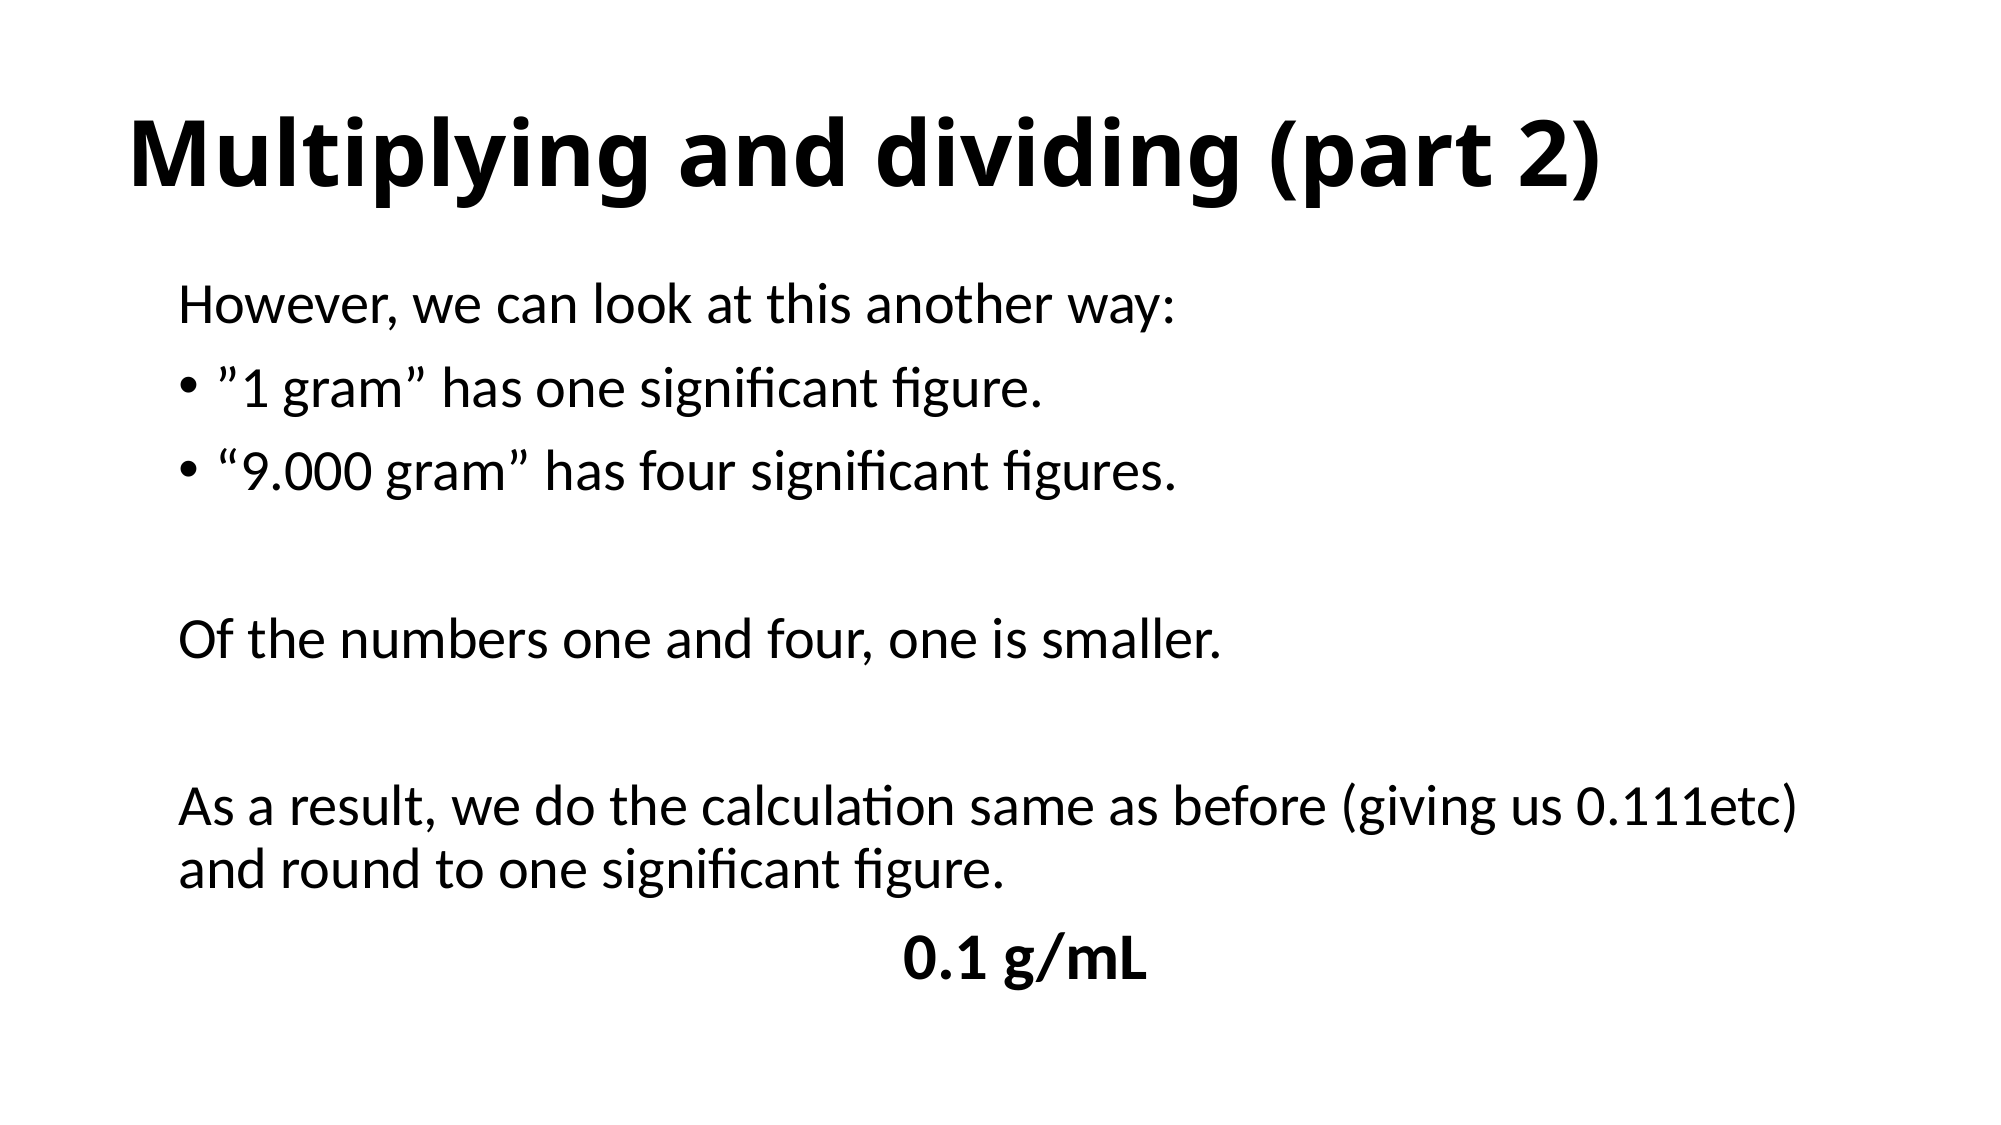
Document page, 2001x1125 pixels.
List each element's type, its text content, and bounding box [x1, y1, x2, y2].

title Multiplying and dividing (part 2) [111, 48, 1837, 266]
list However, we can look at this another way: ”1 gram” has one significant figure. “9.000 gram” has four significant figures. Of the numbers one and four, one is smaller. As a result, we do the calculation same as before (giving us 0.111etc) and round to one significant figure. 0.1 g/mL [163, 265, 1889, 1036]
